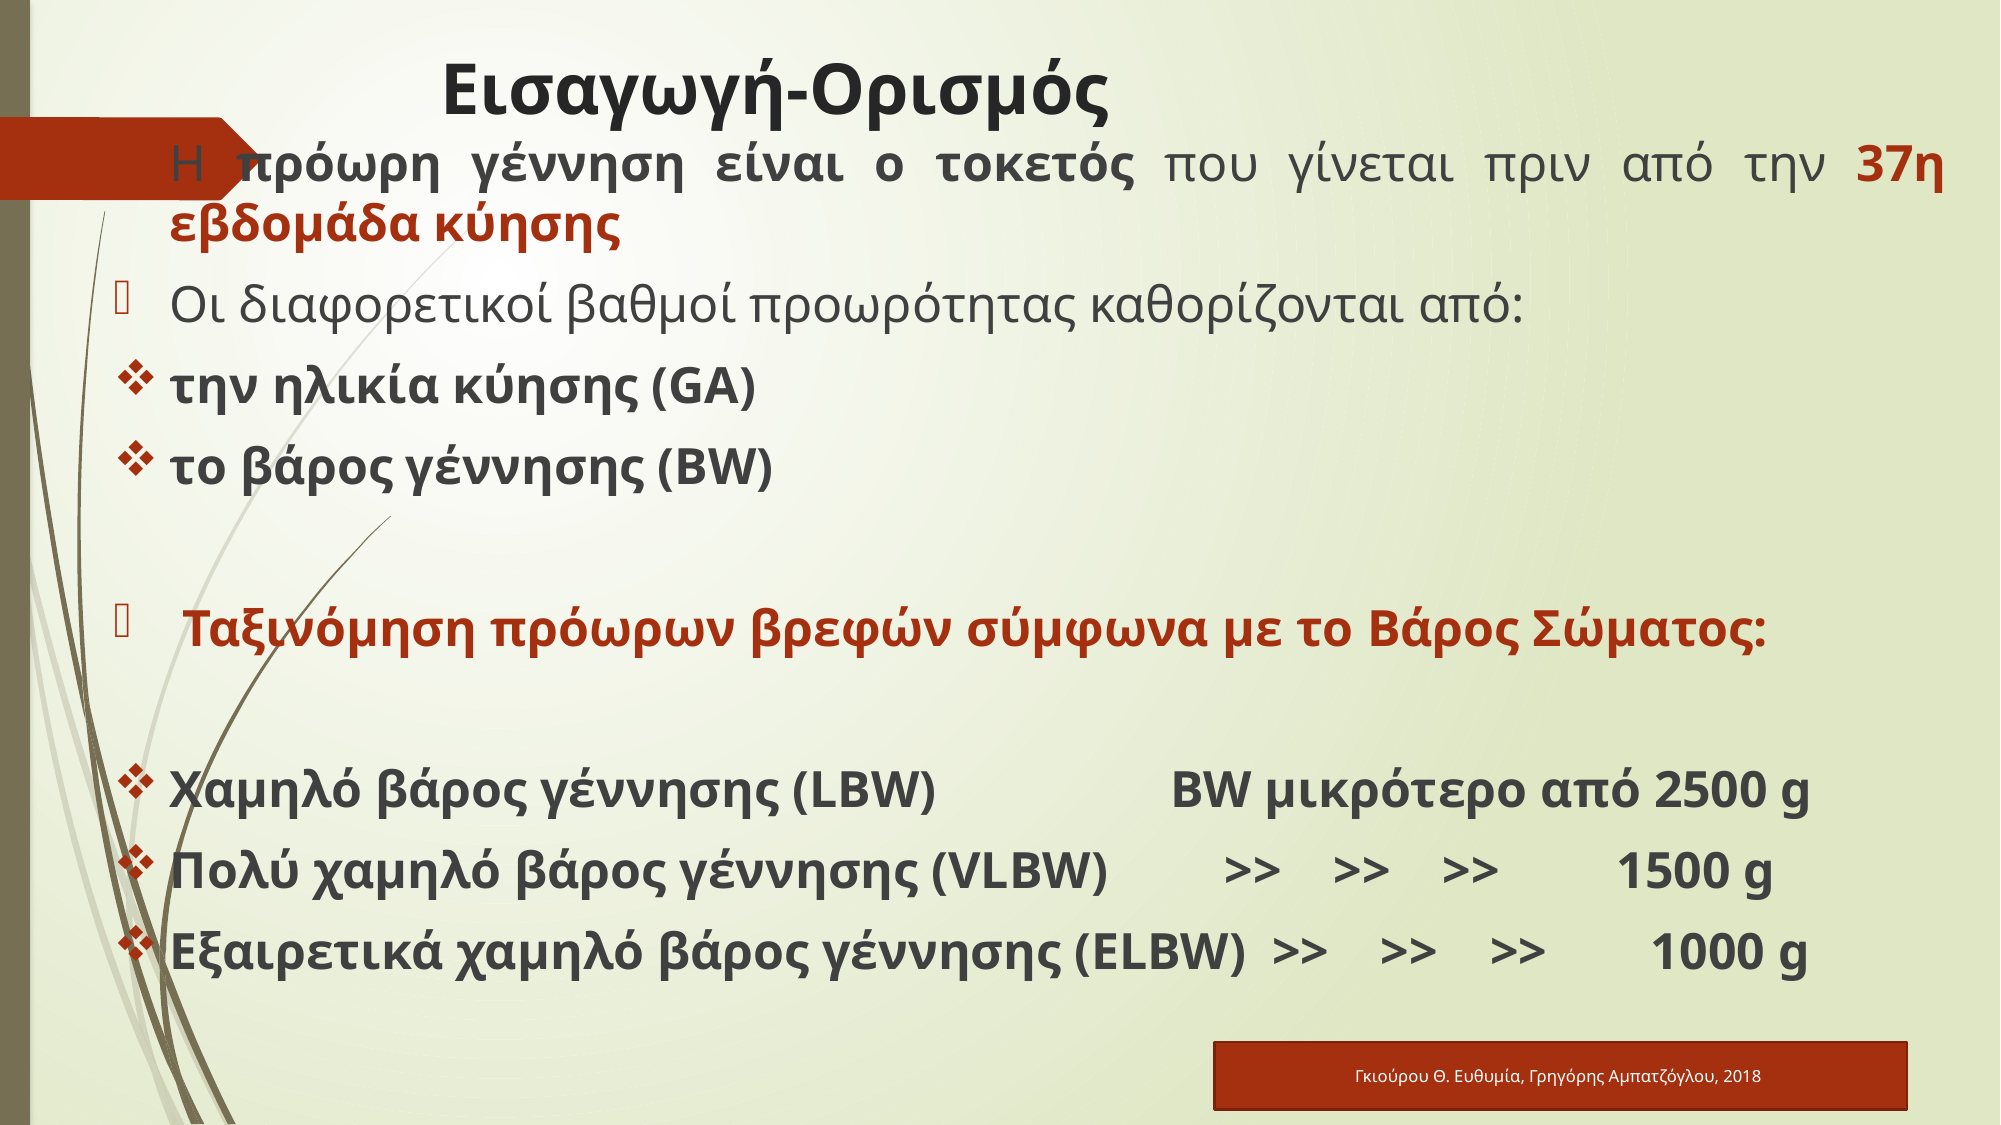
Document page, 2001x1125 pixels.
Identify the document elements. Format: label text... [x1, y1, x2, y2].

list Η πρόωρη γέννηση είναι ο τοκετός που γίνεται πριν από την 37η εβδομάδα κύησης Οι διαφορετικοί βαθμοί προωρότητας καθορίζονται από: την ηλικία κύησης (GA) το βάρος γέννησης (BW) Ταξινόμηση πρόωρων βρεφών σύμφωνα με το Βάρος Σώματος: Χαμηλό βάρος γέννησης (LBW) BW μικρότερο από 2500 g Πολύ χαμηλό βάρος γέννησης (VLBW) >> >> >> 1500 g Εξαιρετικά χαμηλό βάρος γέννησης (ELBW) >> >> >> 1000 g [98, 124, 1962, 1110]
title Εισαγωγή-Ορισμός [425, 37, 1888, 124]
text_box Γκιούρου Θ. Ευθυμία, Γρηγόρης Αμπατζόγλου, 2018 [1213, 1041, 1908, 1111]
